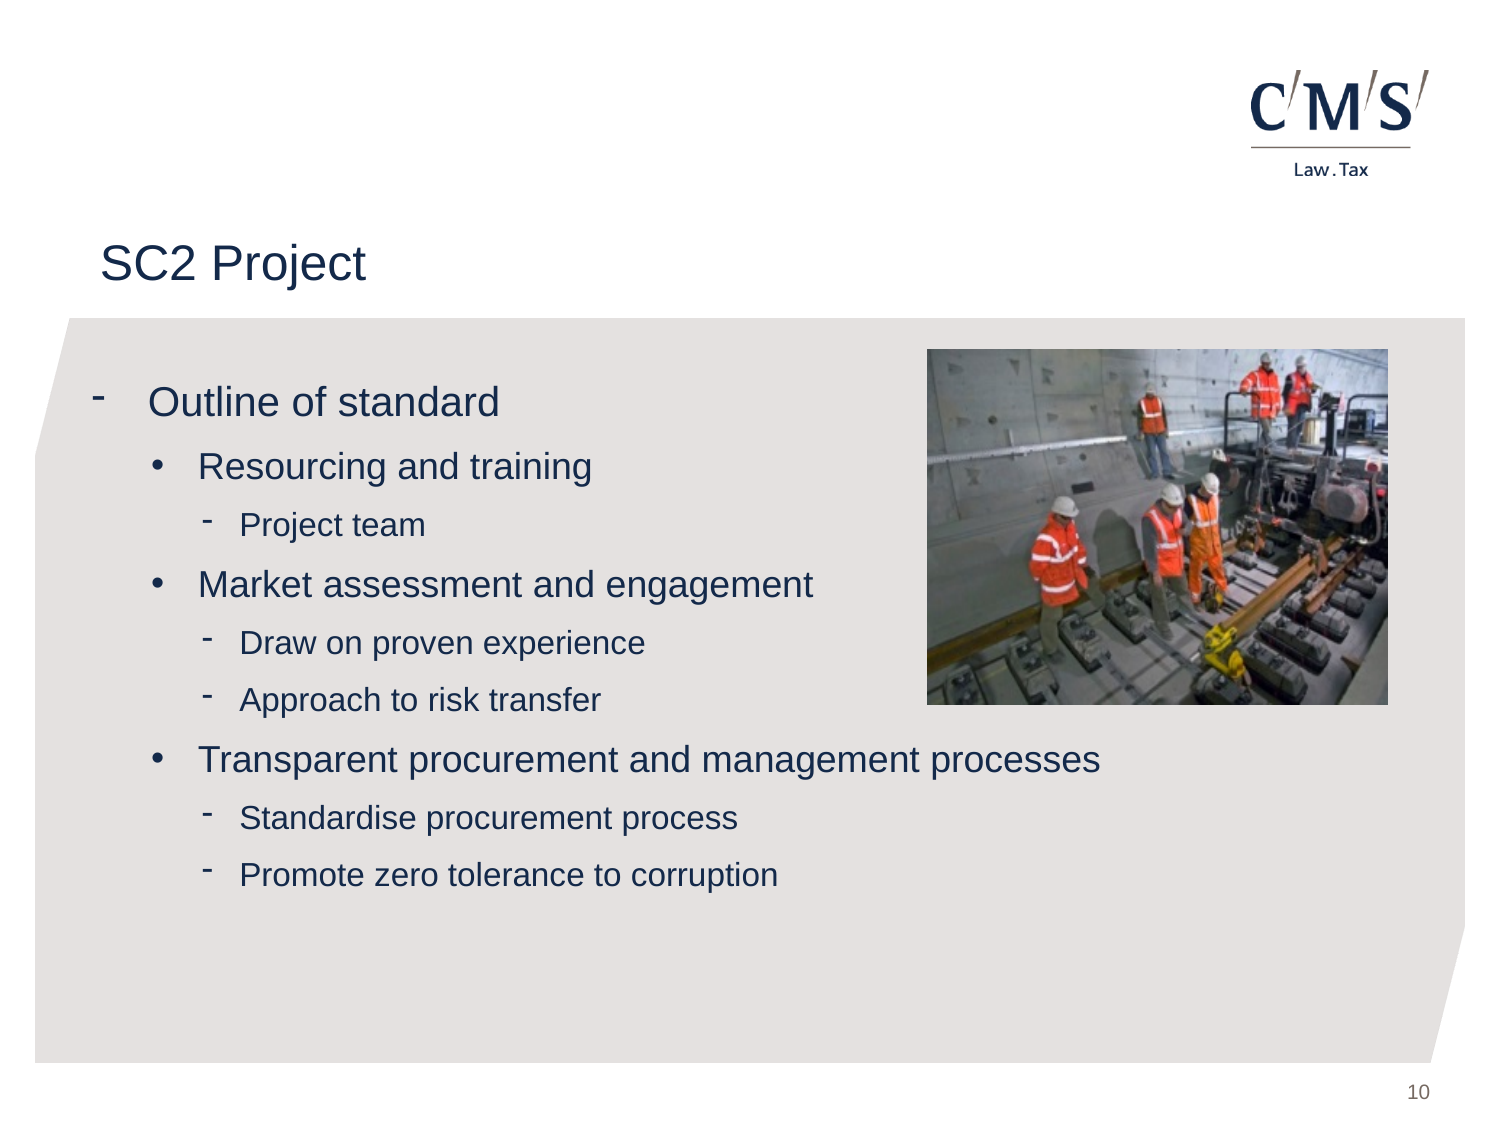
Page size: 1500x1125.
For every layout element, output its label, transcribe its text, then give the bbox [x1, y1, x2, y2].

picture [35, 318, 1465, 1063]
slide_number 10 [1350, 1070, 1446, 1111]
picture [1251, 70, 1429, 176]
list Outline of standard Resourcing and training Project team Market assessment and engagement Draw on proven experience Approach to risk transfer Transparent procurement and management processes Standardise procurement process Promote zero tolerance to corruption [76, 367, 1422, 1041]
list SC2 Project [85, 38, 1178, 299]
